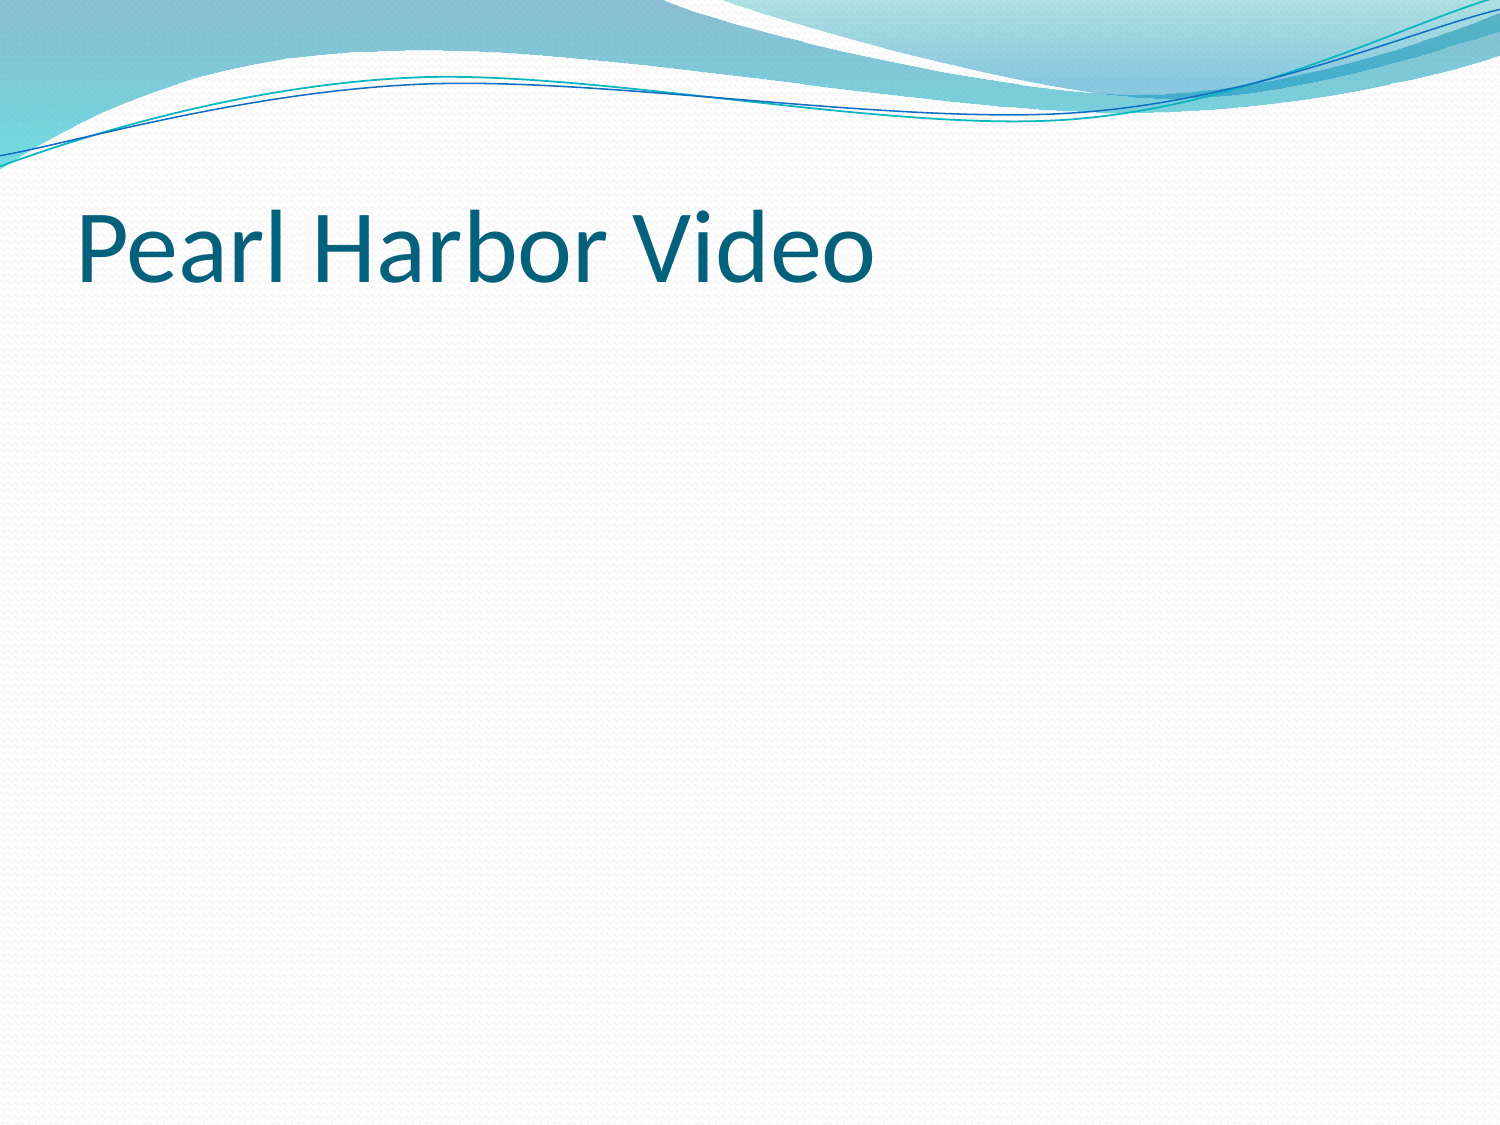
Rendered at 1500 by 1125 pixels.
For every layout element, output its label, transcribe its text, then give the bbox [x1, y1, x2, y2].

title Pearl Harbor Video [75, 115, 1425, 303]
